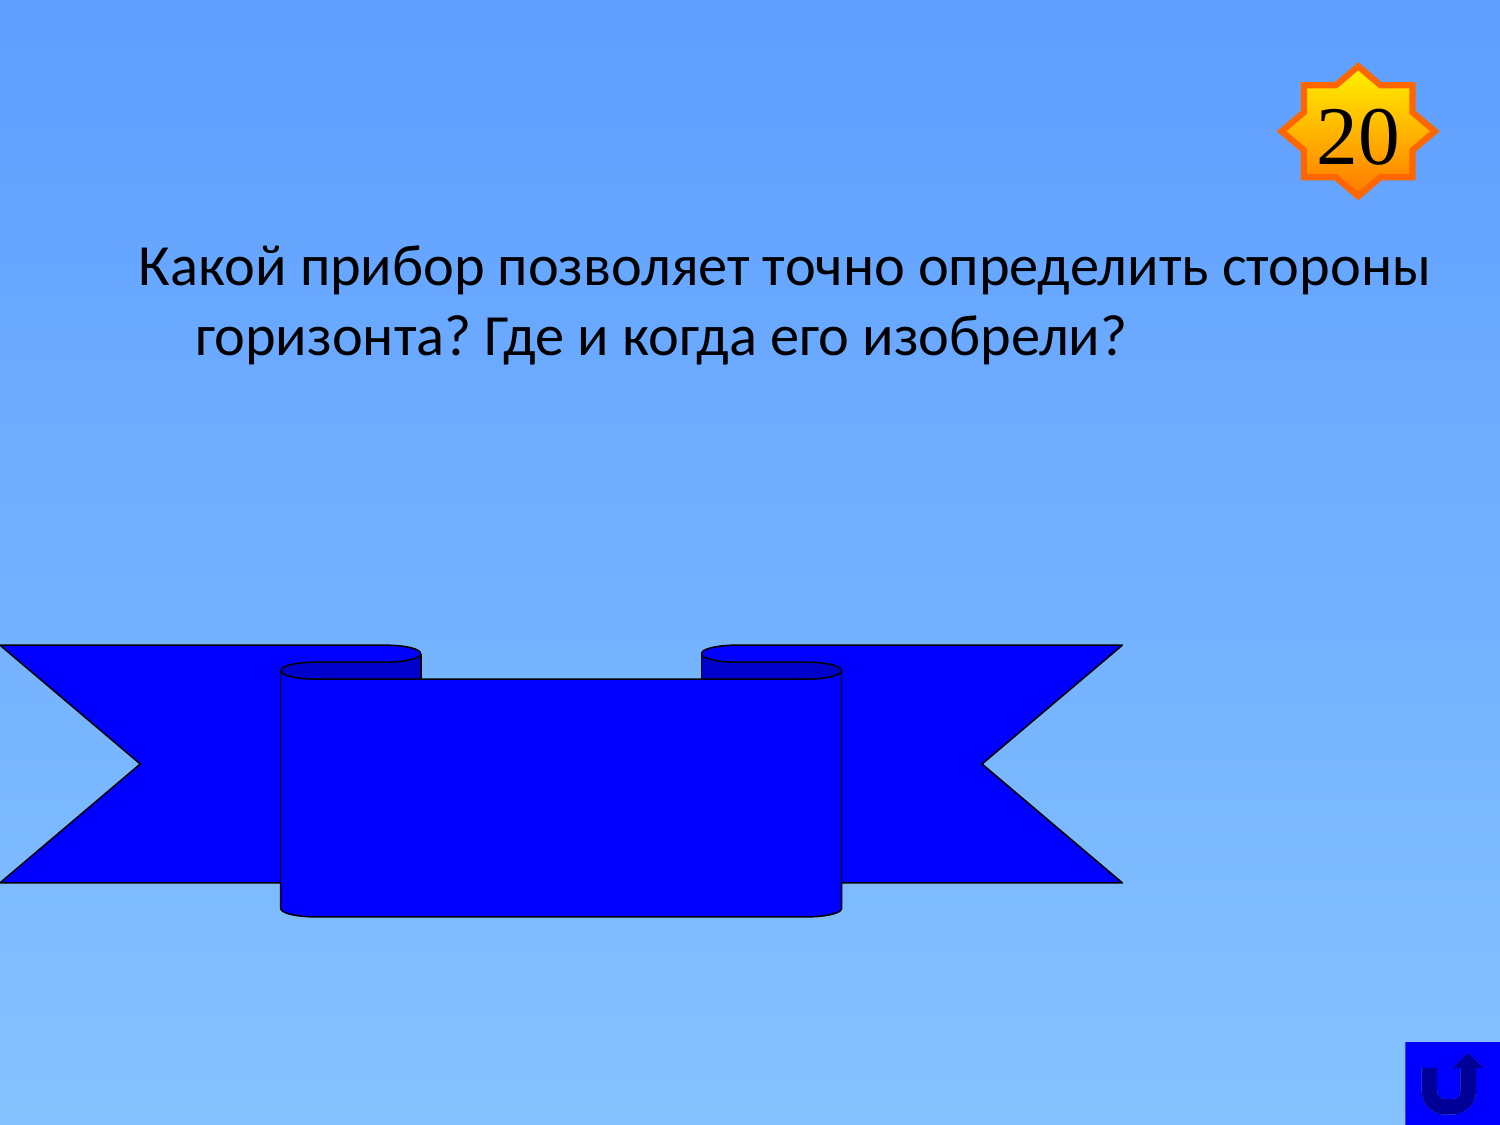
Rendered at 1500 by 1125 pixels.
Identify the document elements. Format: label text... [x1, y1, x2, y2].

text_box [1405, 1042, 1500, 1125]
list Какой прибор позволяет точно определить стороны горизонта? Где и когда его изобрели? Компас изобрели в Китае в XIII веке [123, 219, 1500, 953]
text_box 20 [1281, 66, 1435, 197]
text_box [0, 645, 1123, 917]
